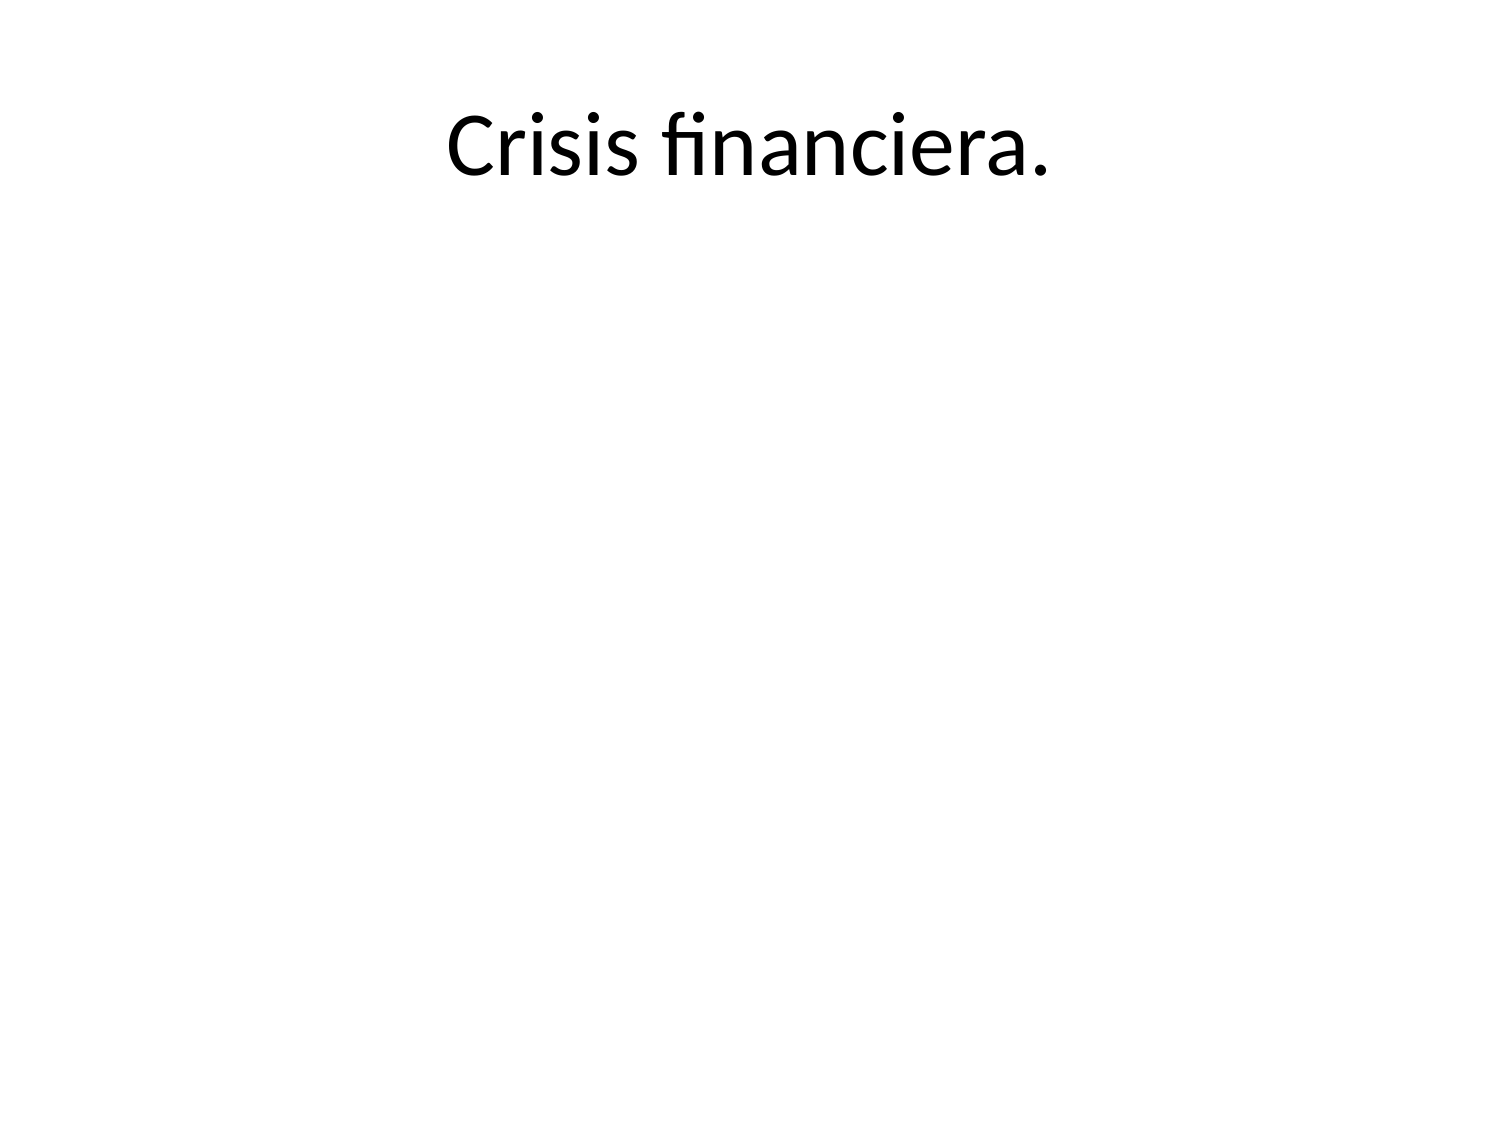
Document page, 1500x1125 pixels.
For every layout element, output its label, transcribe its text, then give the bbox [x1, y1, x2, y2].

title Crisis financiera. [75, 45, 1425, 233]
